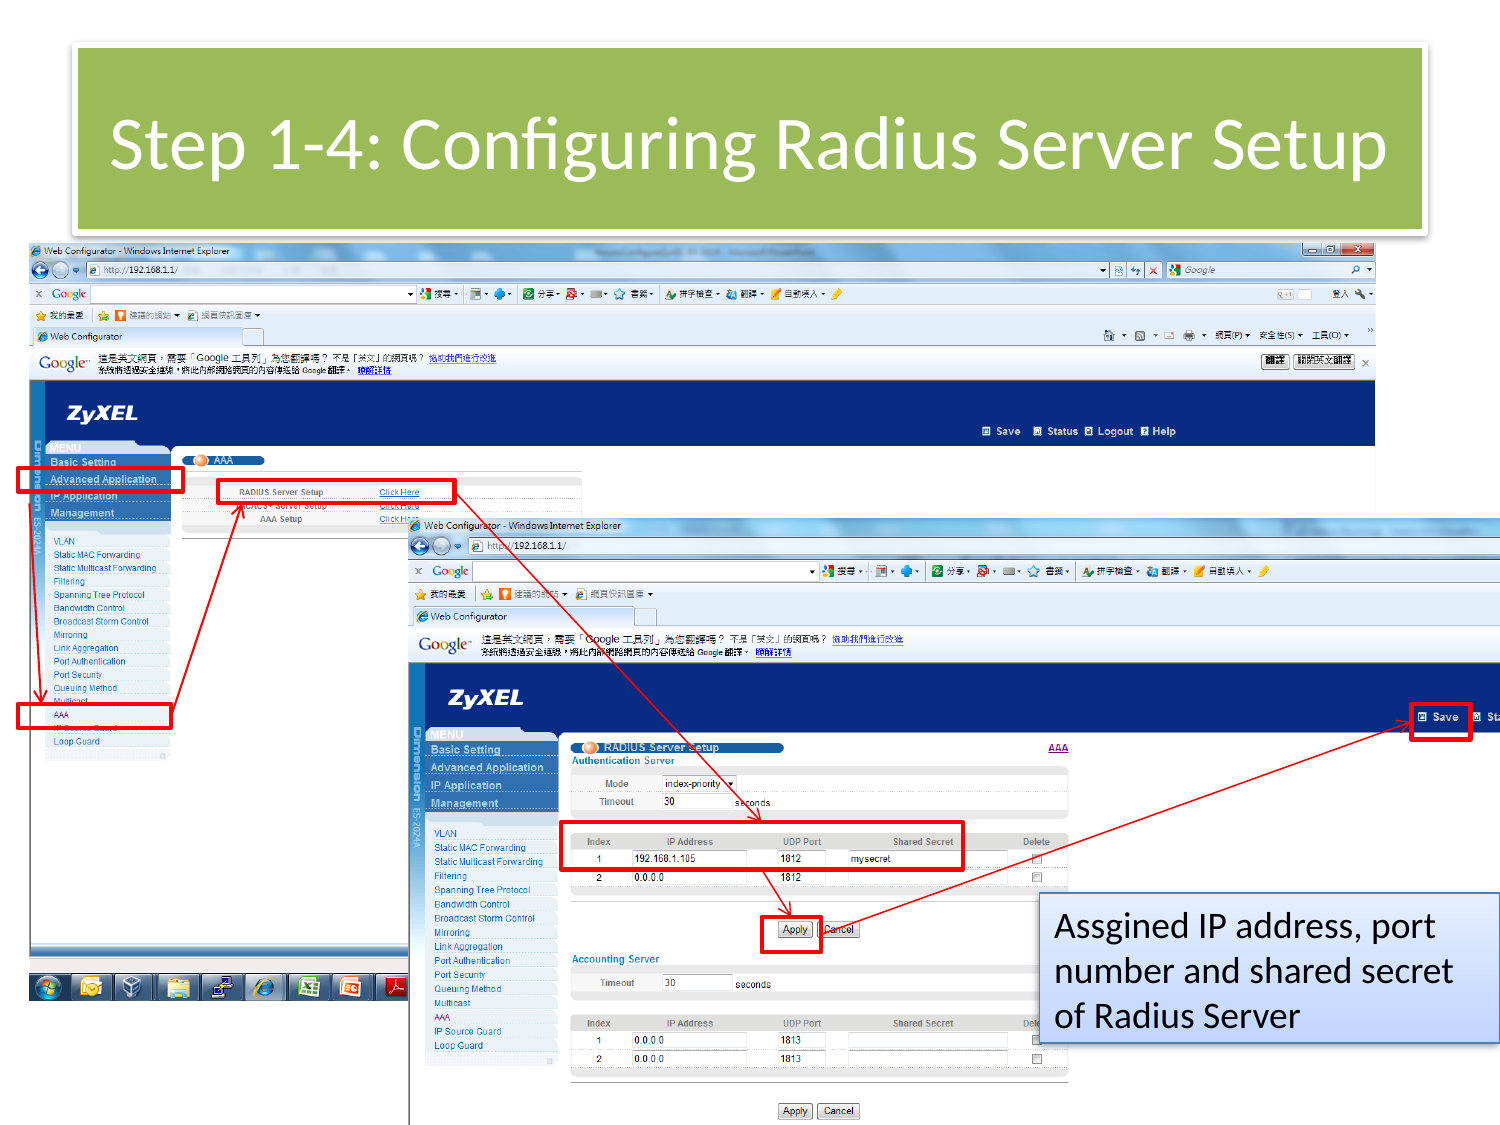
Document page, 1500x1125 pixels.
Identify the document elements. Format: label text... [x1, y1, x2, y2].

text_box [17, 243, 1376, 1002]
title Step 1-4: Configuring Radius Server Setup [72, 42, 1428, 236]
picture [408, 518, 1500, 1125]
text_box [820, 721, 1412, 935]
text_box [454, 491, 763, 823]
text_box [761, 869, 792, 918]
